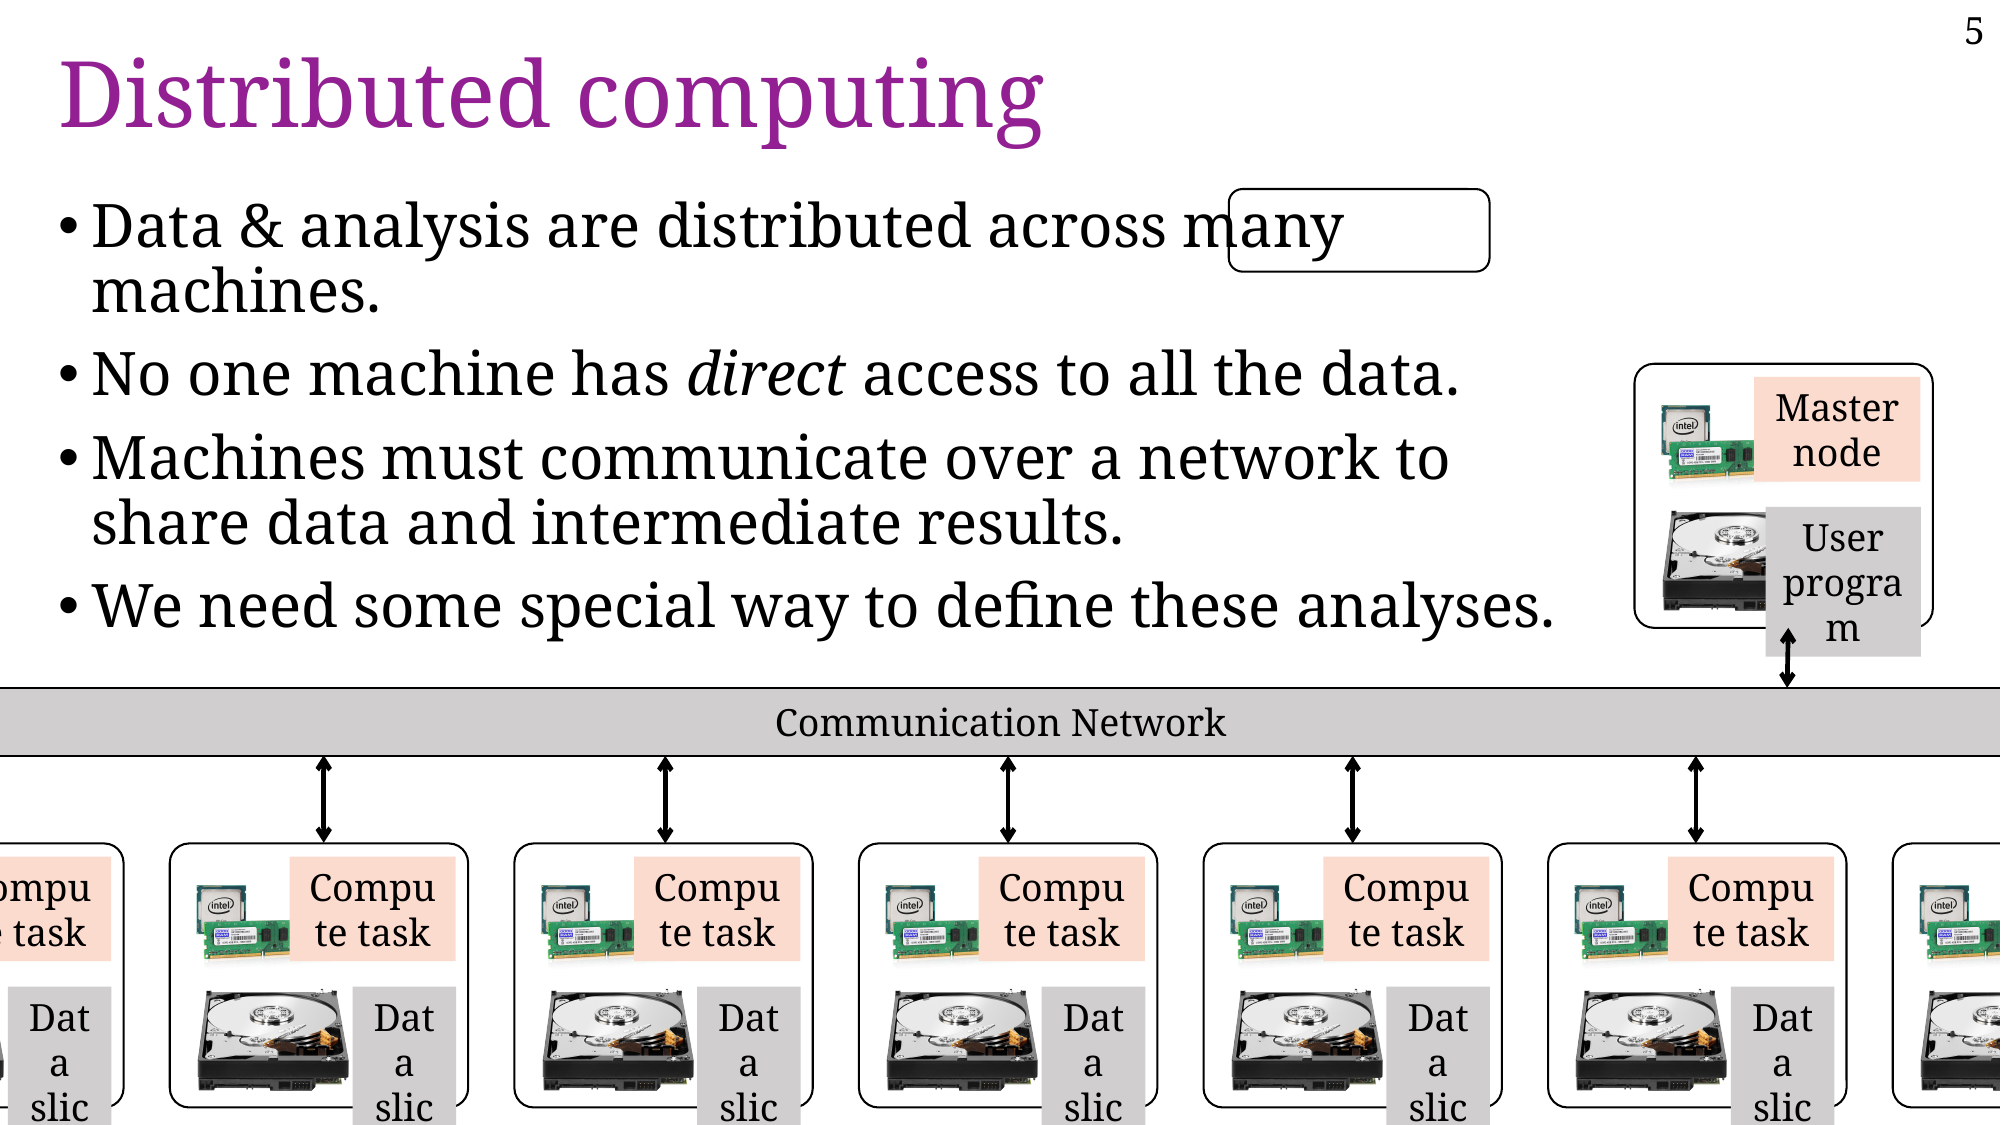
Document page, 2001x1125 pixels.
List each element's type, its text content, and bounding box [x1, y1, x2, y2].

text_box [1634, 363, 1933, 628]
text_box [858, 843, 1158, 1108]
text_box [169, 843, 469, 1108]
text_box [1548, 843, 1847, 1108]
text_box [514, 843, 813, 1108]
text_box [1227, 187, 1491, 273]
list Data & analysis are distributed across many machines. No one machine has direct access to all the data. Machines must communicate over a network to share data and intermediate results. We need some special way to define these analyses. [43, 188, 1597, 657]
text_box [0, 843, 124, 1108]
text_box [1892, 843, 2000, 1108]
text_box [1203, 843, 1502, 1108]
text_box Communication Network [0, 687, 2000, 757]
title Distributed computing [43, 25, 1953, 171]
